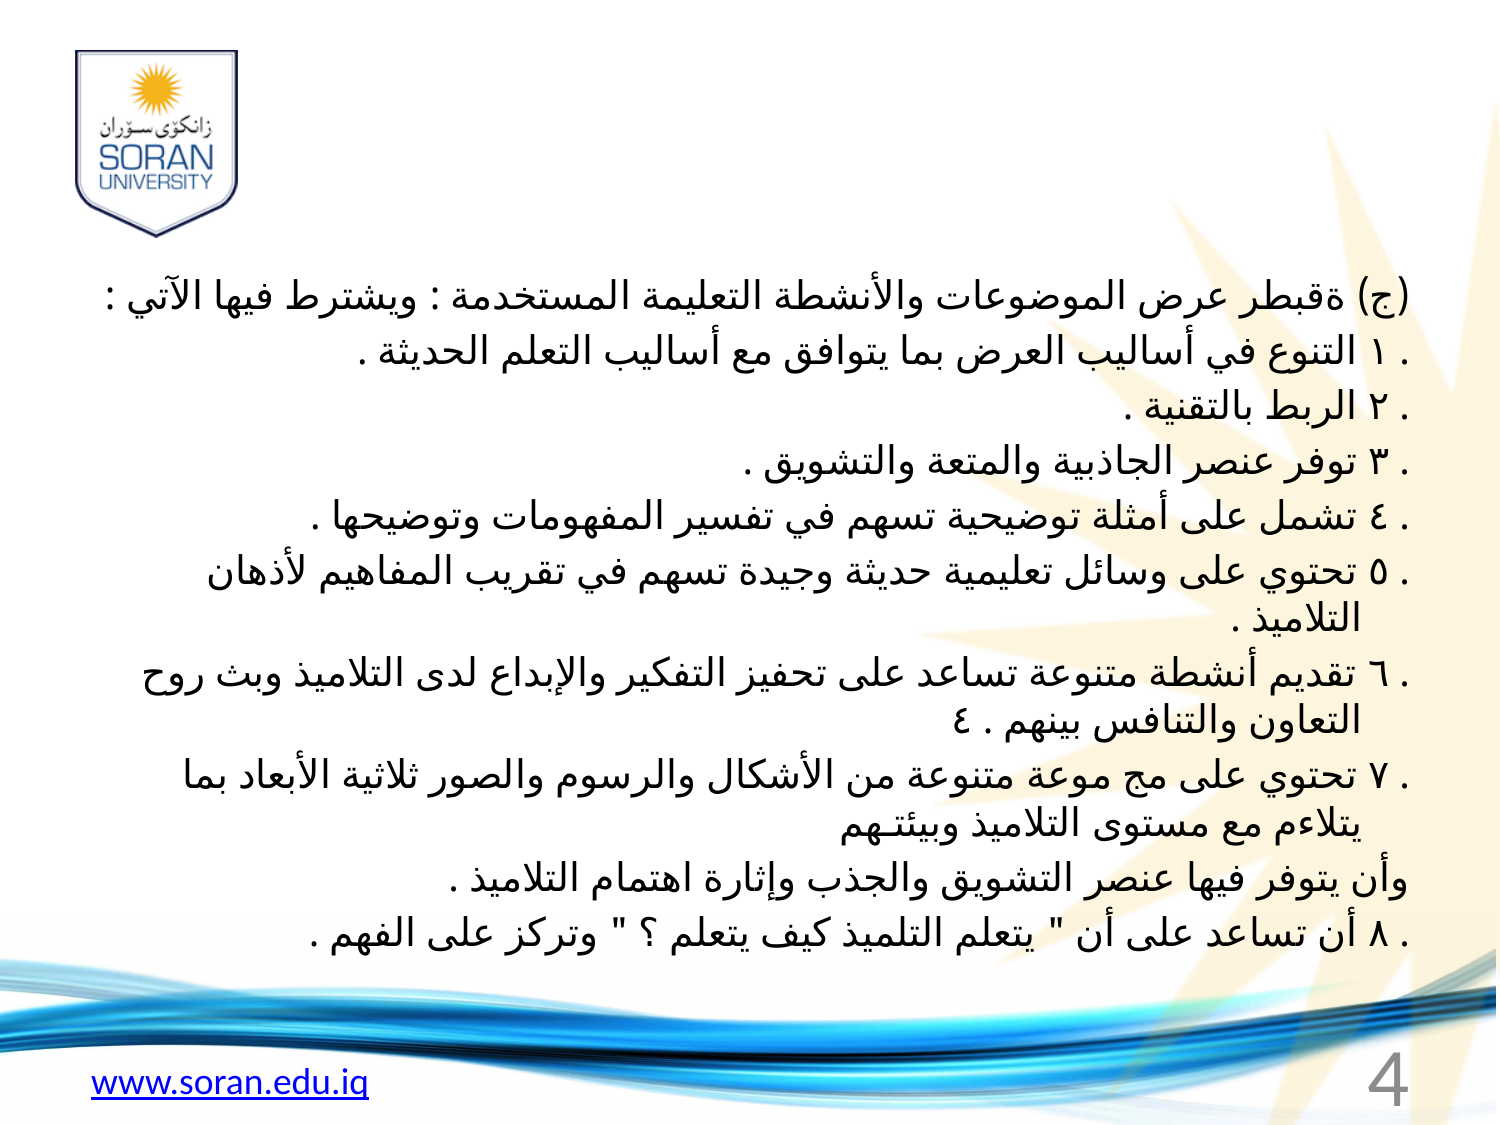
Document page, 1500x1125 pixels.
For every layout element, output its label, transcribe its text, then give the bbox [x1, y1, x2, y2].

list (ج) ةقبطر عرض الموضوعات والأنشطة التعليمة المستخدمة : ويشترط فيها الآتي : . ١ التنوع في أساليب العرض بما يتوافق مع أساليب التعلم الحديثة . . ٢ الربط بالتقنية . . ٣ توفر عنصر الجاذبية والمتعة والتشويق . . ٤ تشمل على أمثلة توضيحية تسهم في تفسير المفهومات وتوضيحها . . ٥ تحتوي على وسائل تعليمية حديثة وجيدة تسهم في تقريب المفاهيم لأذهان التلاميذ . . ٦ تقديم أنشطة متنوعة تساعد على تحفيز التفكير والإبداع لدى التلاميذ وبث روح التعاون والتنافس بينهم . ٤ . ٧ تحتوي على مج موعة متنوعة من الأشكال والرسوم والصور ثلاثية الأبعاد بما يتلاءم مع مستوى التلاميذ وبيئتـهم وأن يتوفر فيها عنصر التشويق والجذب وإثارة اهتمام التلاميذ . . ٨ أن تساعد على أن " يتعلم التلميذ كيف يتعلم ؟ " وتركز على الفهم . [75, 262, 1425, 1005]
picture [0, 99, 1500, 1125]
slide_number 4 [1074, 1042, 1425, 1103]
picture [75, 50, 238, 238]
